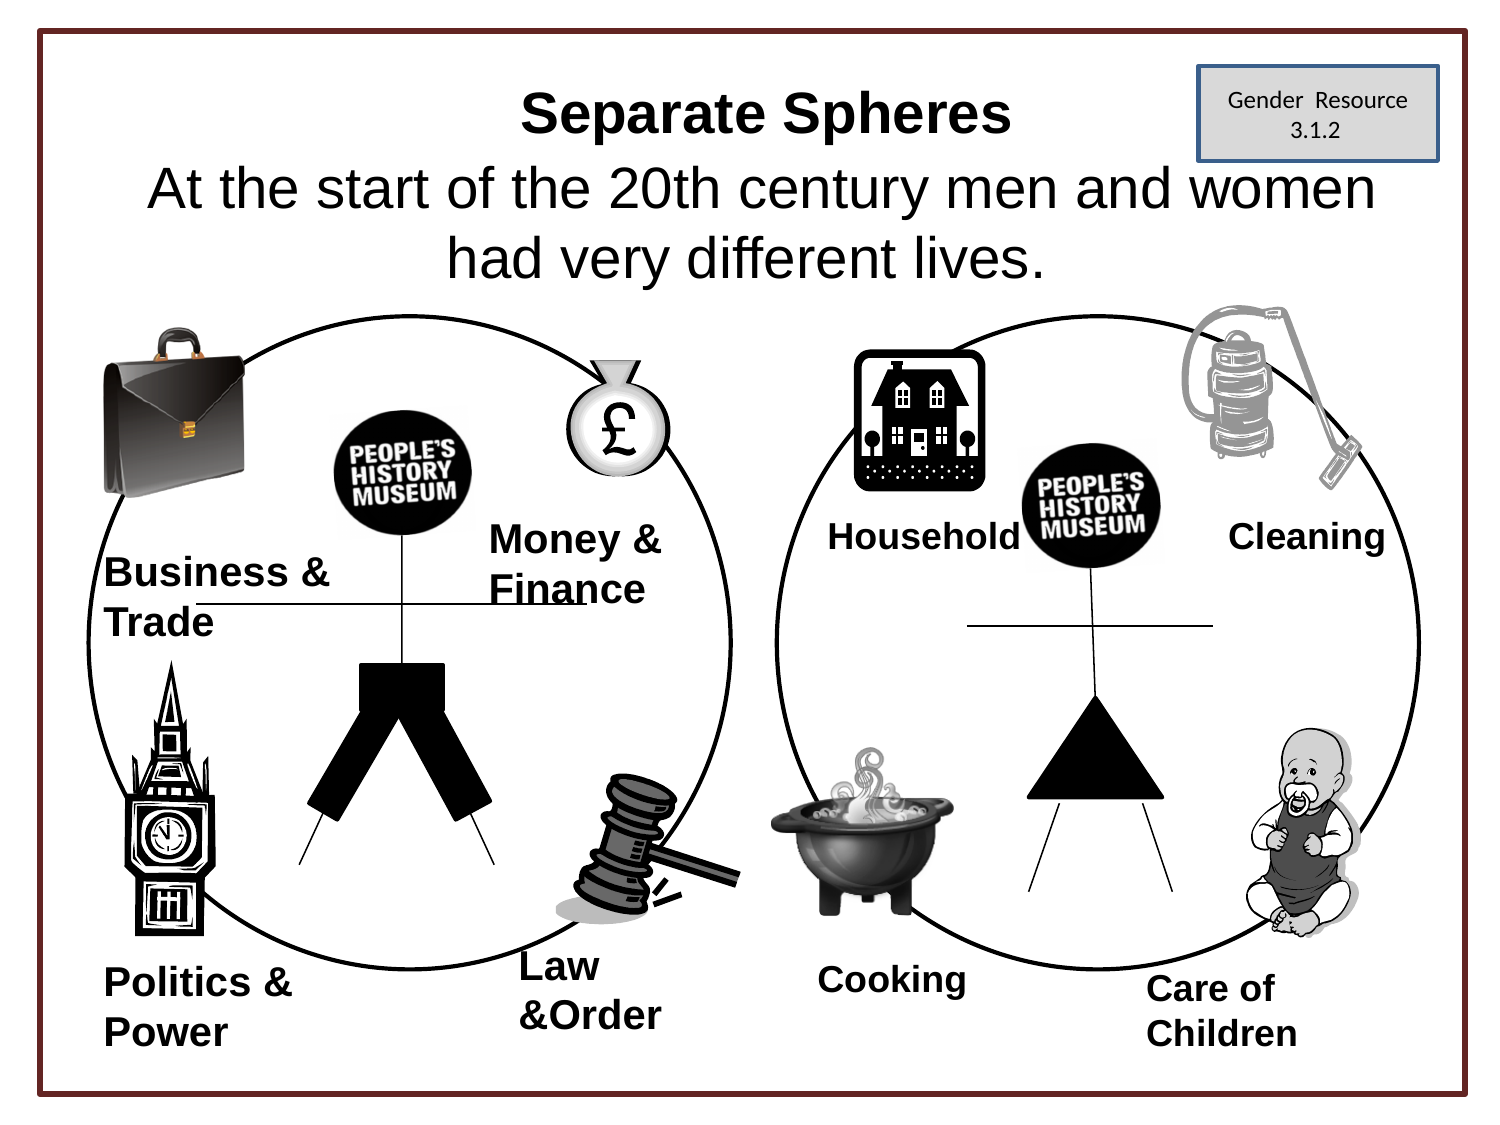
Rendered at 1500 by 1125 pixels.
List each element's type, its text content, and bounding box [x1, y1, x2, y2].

text_box [38, 29, 1467, 1096]
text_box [88, 304, 1445, 1014]
text_box Separate Spheres At the start of the 20th century men and women had very different lives. [70, 42, 1440, 298]
text_box Gender Resource 3.1.2 [1196, 64, 1440, 163]
